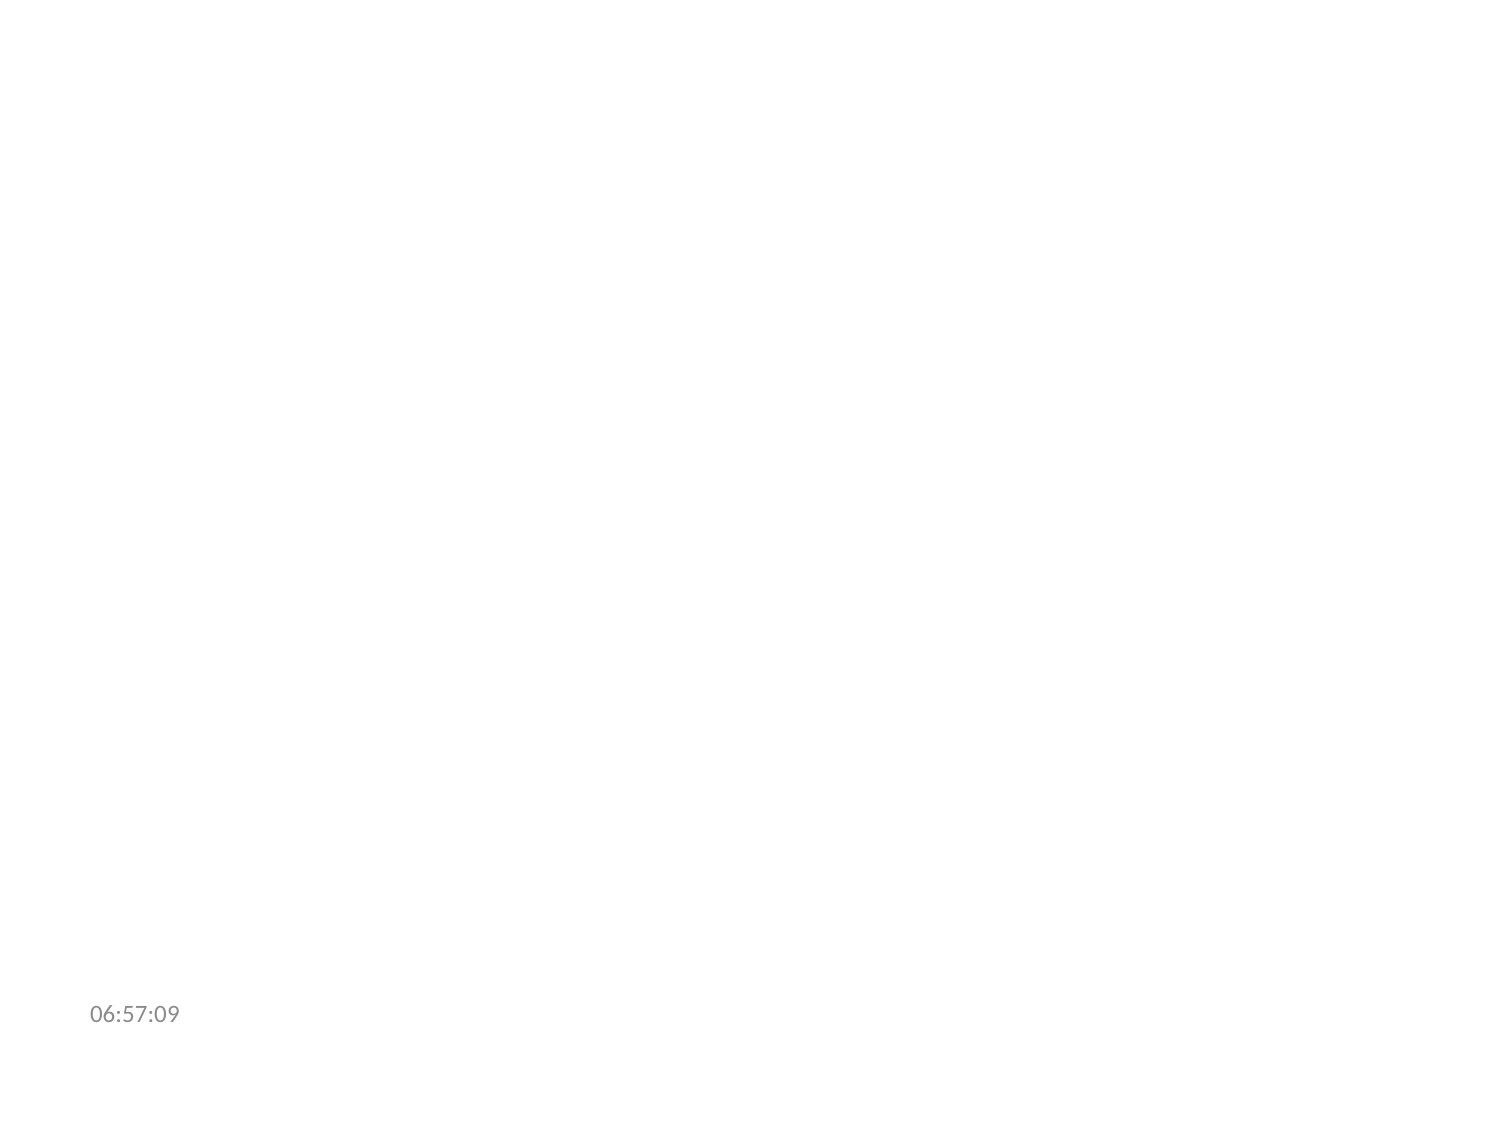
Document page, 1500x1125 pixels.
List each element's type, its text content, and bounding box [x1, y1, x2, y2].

text_box 15:35:09 [75, 982, 425, 1043]
